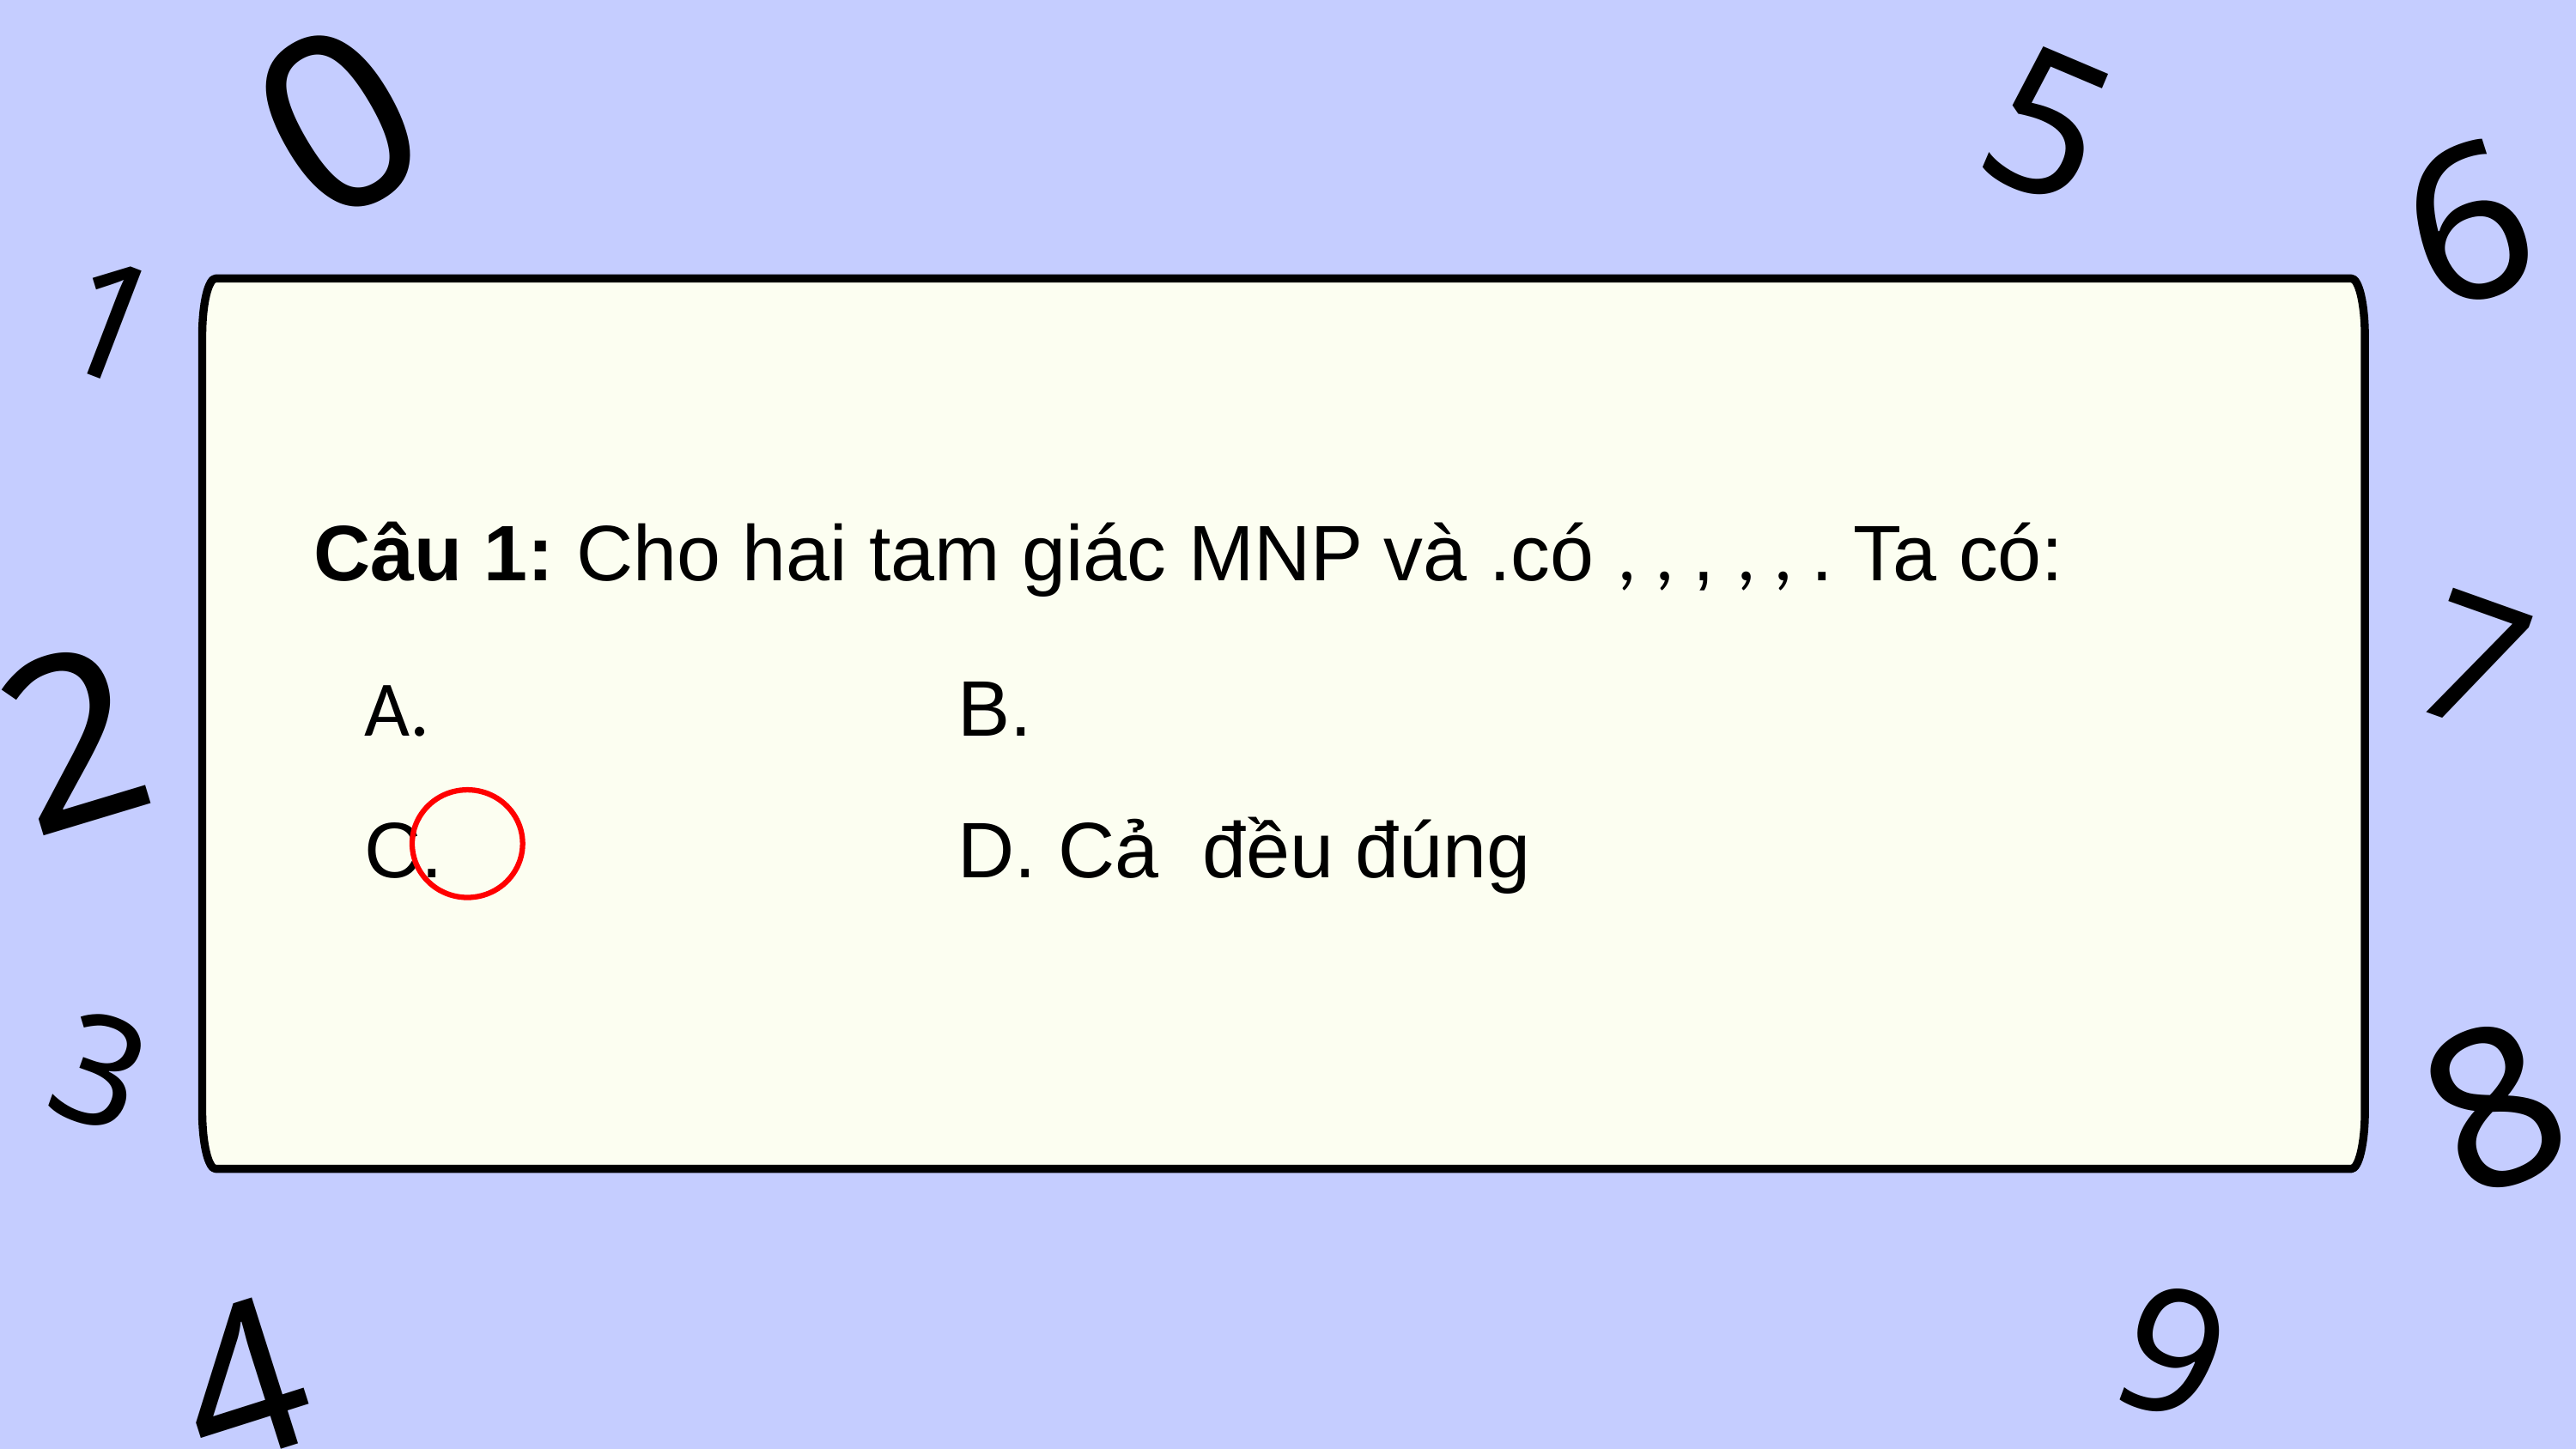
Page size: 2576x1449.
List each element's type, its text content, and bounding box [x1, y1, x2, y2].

text_box 1 [0, 177, 237, 438]
text_box 0 [163, 0, 490, 275]
text_box 4 [82, 1195, 387, 1449]
text_box 5 [1906, 0, 2206, 269]
text_box 2 [0, 532, 196, 900]
text_box 7 [2372, 511, 2576, 782]
text_box 9 [2048, 1197, 2309, 1449]
text_box 6 [2308, 36, 2576, 373]
text_box 3 [5, 941, 196, 1174]
text_box 8 [2372, 922, 2576, 1254]
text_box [202, 278, 2366, 1169]
